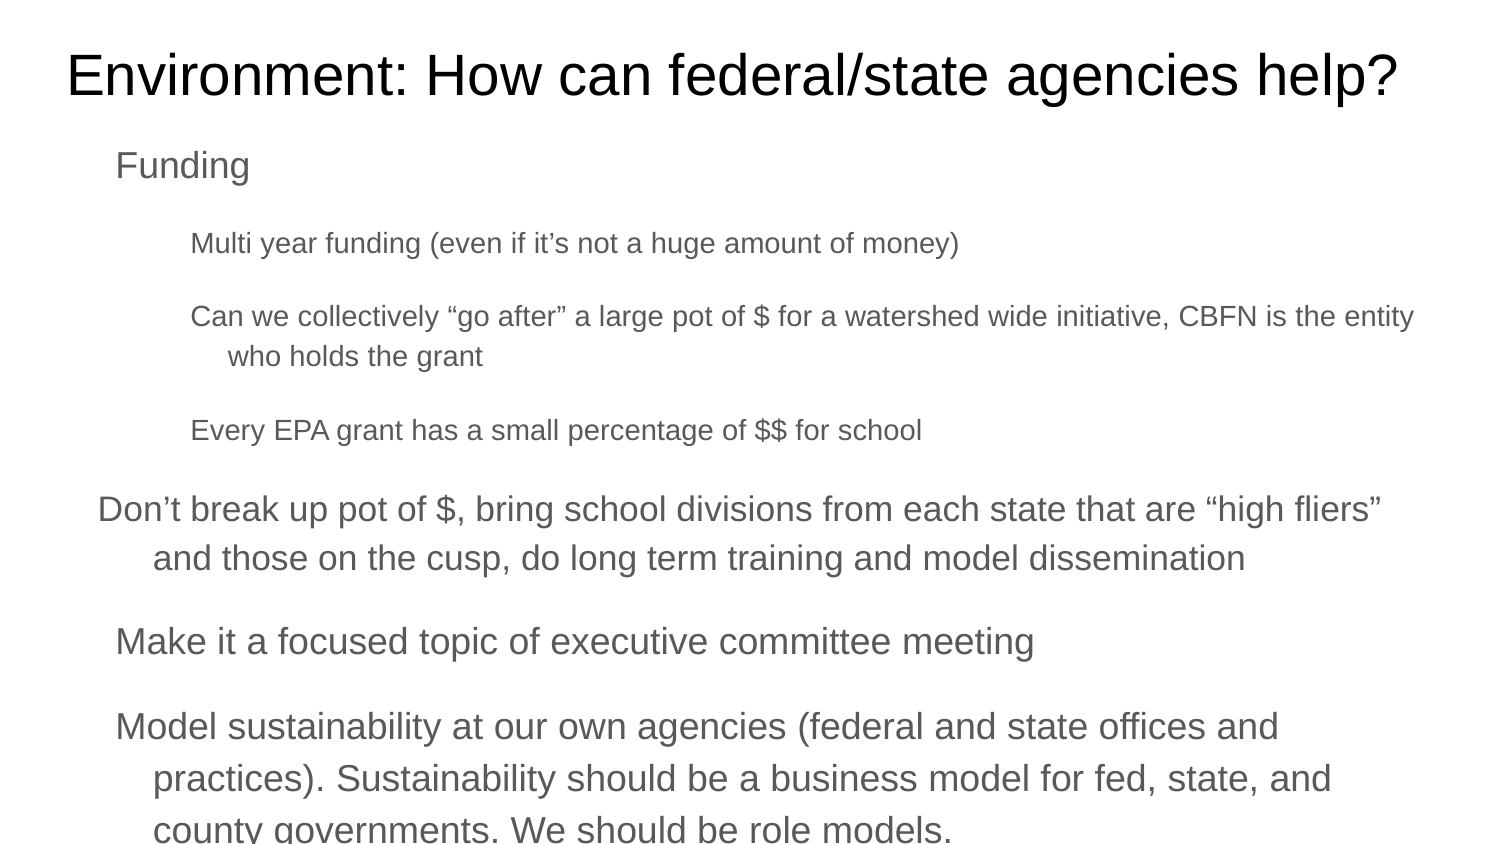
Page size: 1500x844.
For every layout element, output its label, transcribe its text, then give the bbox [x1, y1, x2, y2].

list Funding Multi year funding (even if it’s not a huge amount of money) Can we collectively “go after” a large pot of $ for a watershed wide initiative, CBFN is the entity who holds the grant Every EPA grant has a small percentage of $$ for school Don’t break up pot of $, bring school divisions from each state that are “high fliers” and those on the cusp, do long term training and model dissemination Make it a focused topic of executive committee meeting Model sustainability at our own agencies (federal and state offices and practices). Sustainability should be a business model for fed, state, and county governments. We should be role models. US Department of Education should continue to administer the GRS program and be at the table. Continue to engage USED to participate in workgroup [62, 118, 1461, 680]
title Environment: How can federal/state agencies help? [51, 22, 1449, 117]
